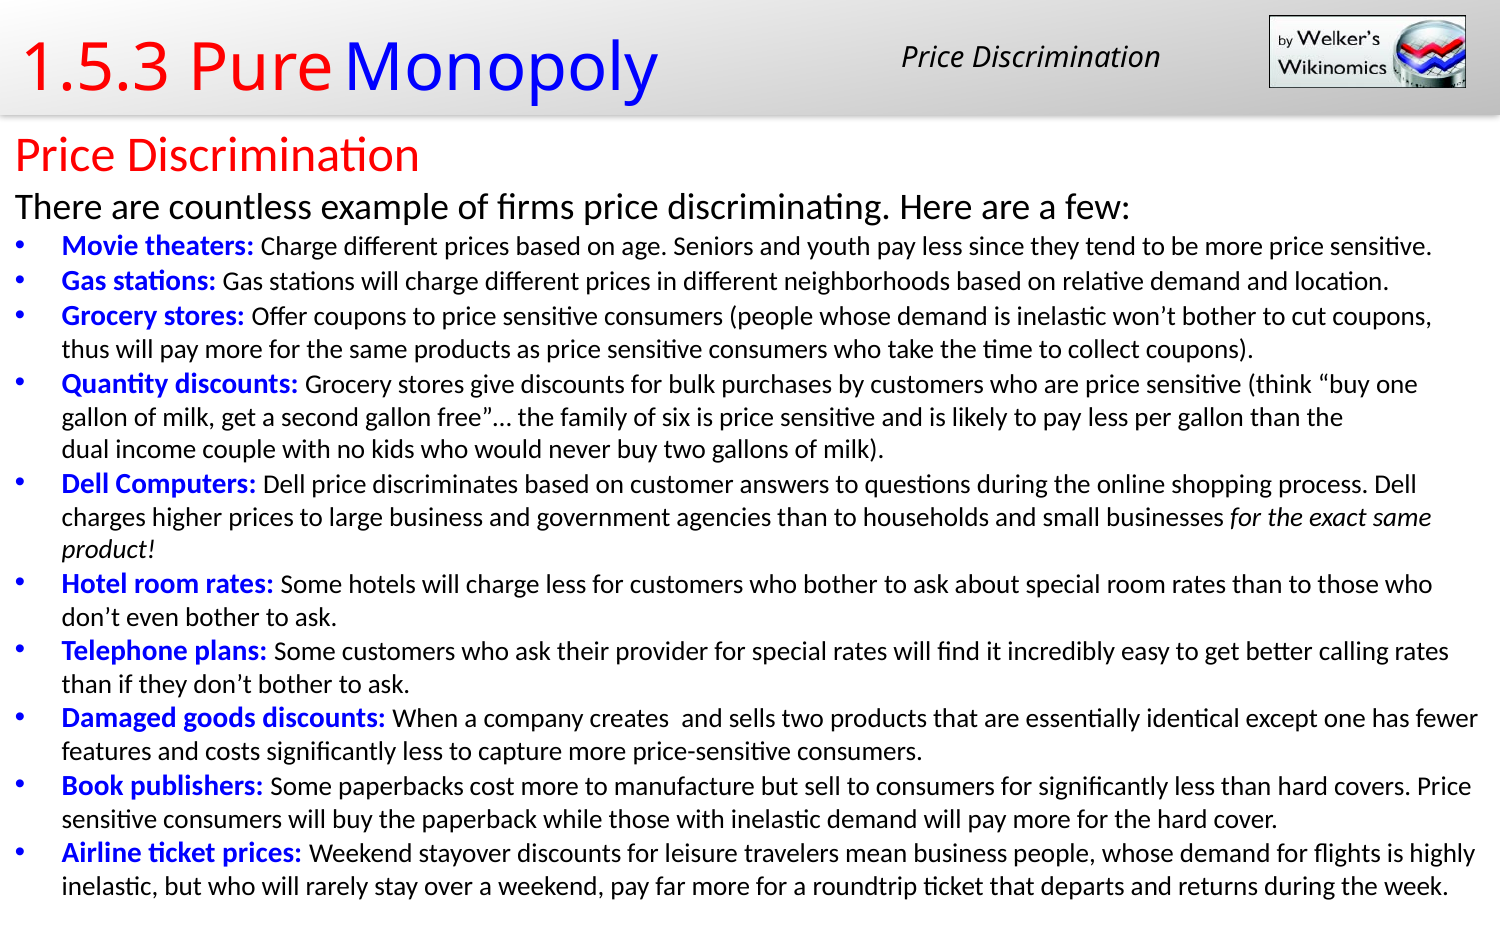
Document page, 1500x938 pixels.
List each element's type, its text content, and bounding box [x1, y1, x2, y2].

text_box Price Discrimination There are countless example of firms price discriminating. Here are a few: Movie theaters: Charge different prices based on age. Seniors and youth pay less since they tend to be more price sensitive. Gas stations: Gas stations will charge different prices in different neighborhoods based on relative demand and location. Grocery stores: Offer coupons to price sensitive consumers (people whose demand is inelastic won’t bother to cut coupons, thus will pay more for the same products as price sensitive consumers who take the time to collect coupons). Quantity discounts: Grocery stores give discounts for bulk purchases by customers who are price sensitive (think “buy one gallon of milk, get a second gallon free”… the family of six is price sensitive and is likely to pay less per gallon than the dual income couple with no kids who would never buy two gallons of milk). Dell Computers: Dell price discriminates based on customer answers to questions during the online shopping process. Dell charges higher prices to large business and government agencies than to households and small businesses for the exact same product! Hotel room rates: Some hotels will charge less for customers who bother to ask about special room rates than to those who don’t even bother to ask. Telephone plans: Some customers who ask their provider for special rates will find it incredibly easy to get better calling rates than if they don’t bother to ask. Damaged goods discounts: When a company creates and sells two products that are essentially identical except one has fewer features and costs significantly less to capture more price-sensitive consumers. Book publishers: Some paperbacks cost more to manufacture but sell to consumers for significantly less than hard covers. Price sensitive consumers will buy the paperback while those with inelastic demand will pay more for the hard cover. Airline ticket prices: Weekend stayover discounts for leisure travelers mean business people, whose demand for flights is highly inelastic, but who will rarely stay over a weekend, pay far more for a roundtrip ticket that departs and returns during the week. [0, 123, 1500, 938]
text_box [0, 0, 1500, 115]
